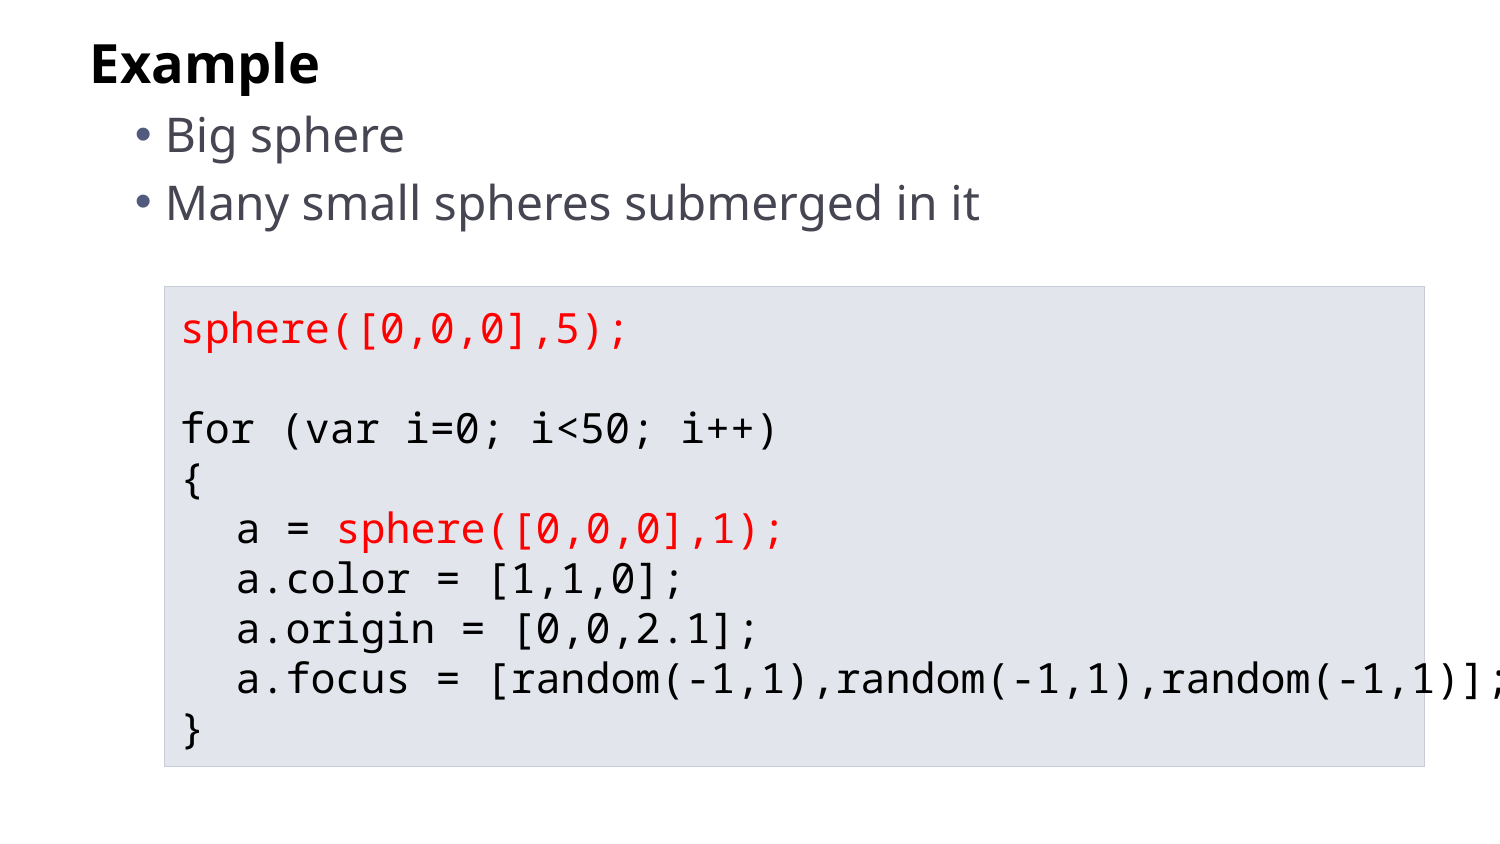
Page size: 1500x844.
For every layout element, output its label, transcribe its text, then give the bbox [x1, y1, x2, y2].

text_box sphere([0,0,0],5); for (var i=0; i<50; i++) { a = sphere([0,0,0],1); a.color = [1,1,0]; a.origin = [0,0,2.1]; a.focus = [random(-1,1),random(-1,1),random(-1,1)]; } [164, 286, 1425, 767]
list Example Big sphere Many small spheres submerged in it [75, 21, 1475, 835]
